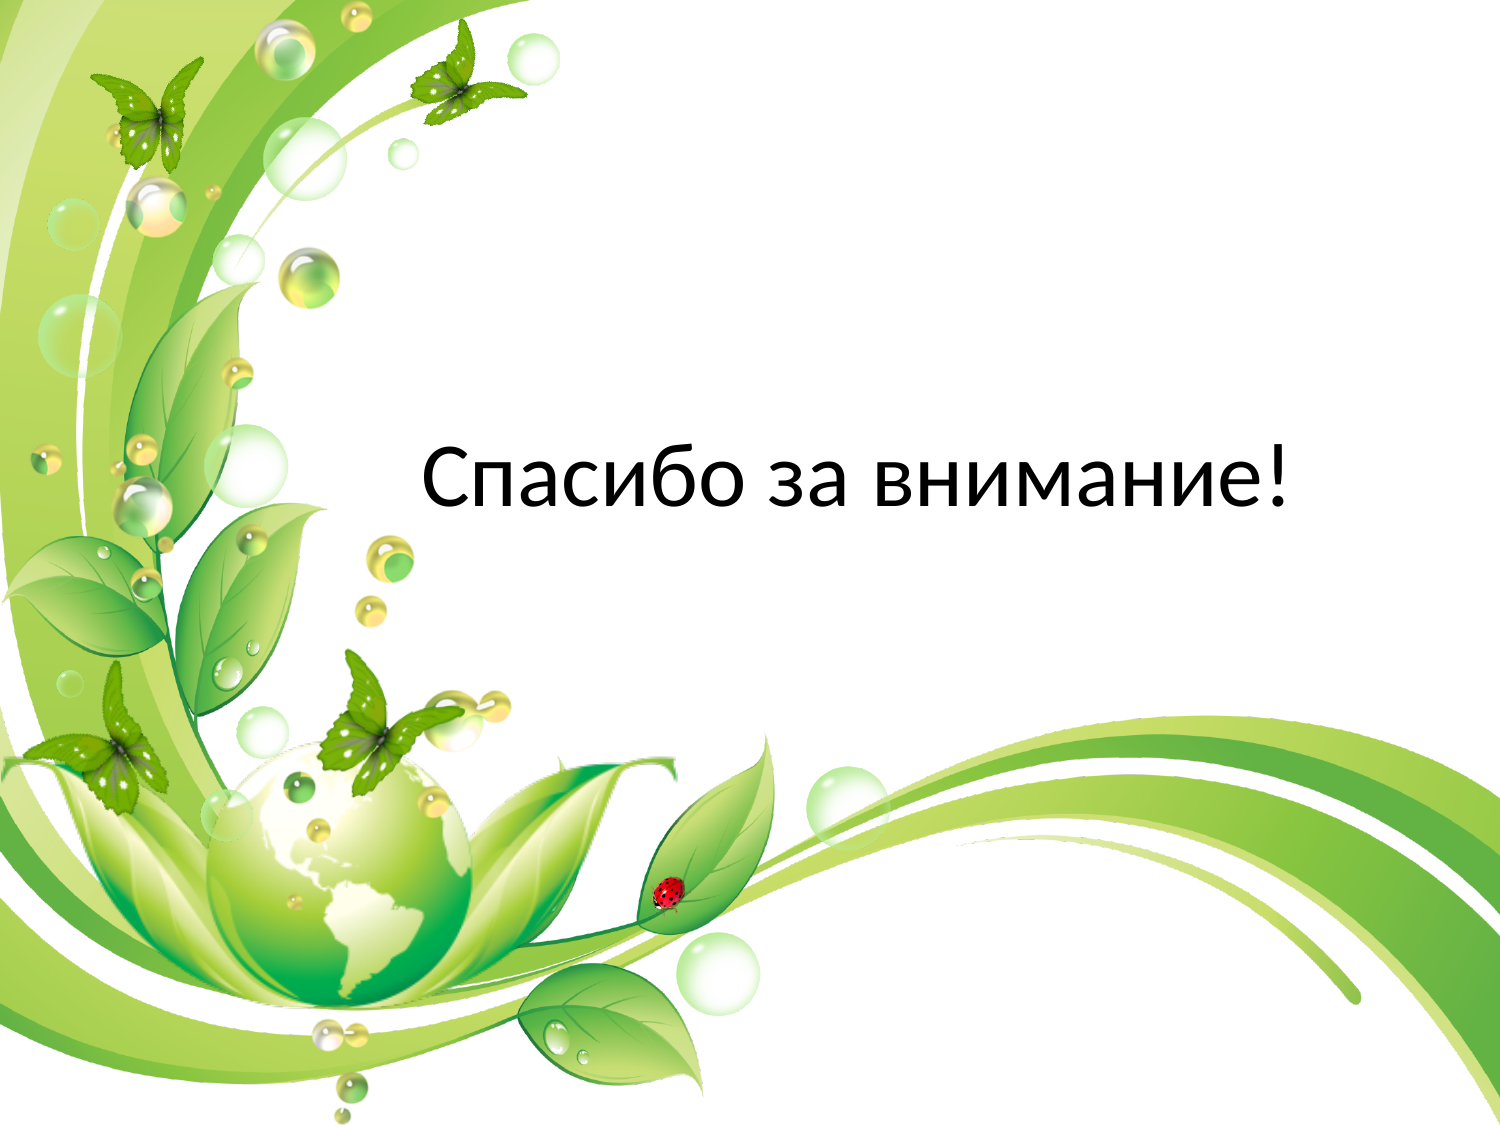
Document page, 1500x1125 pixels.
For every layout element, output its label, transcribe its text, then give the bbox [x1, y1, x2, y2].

picture [0, 0, 1500, 1125]
title Спасибо за внимание! [328, 349, 1388, 591]
